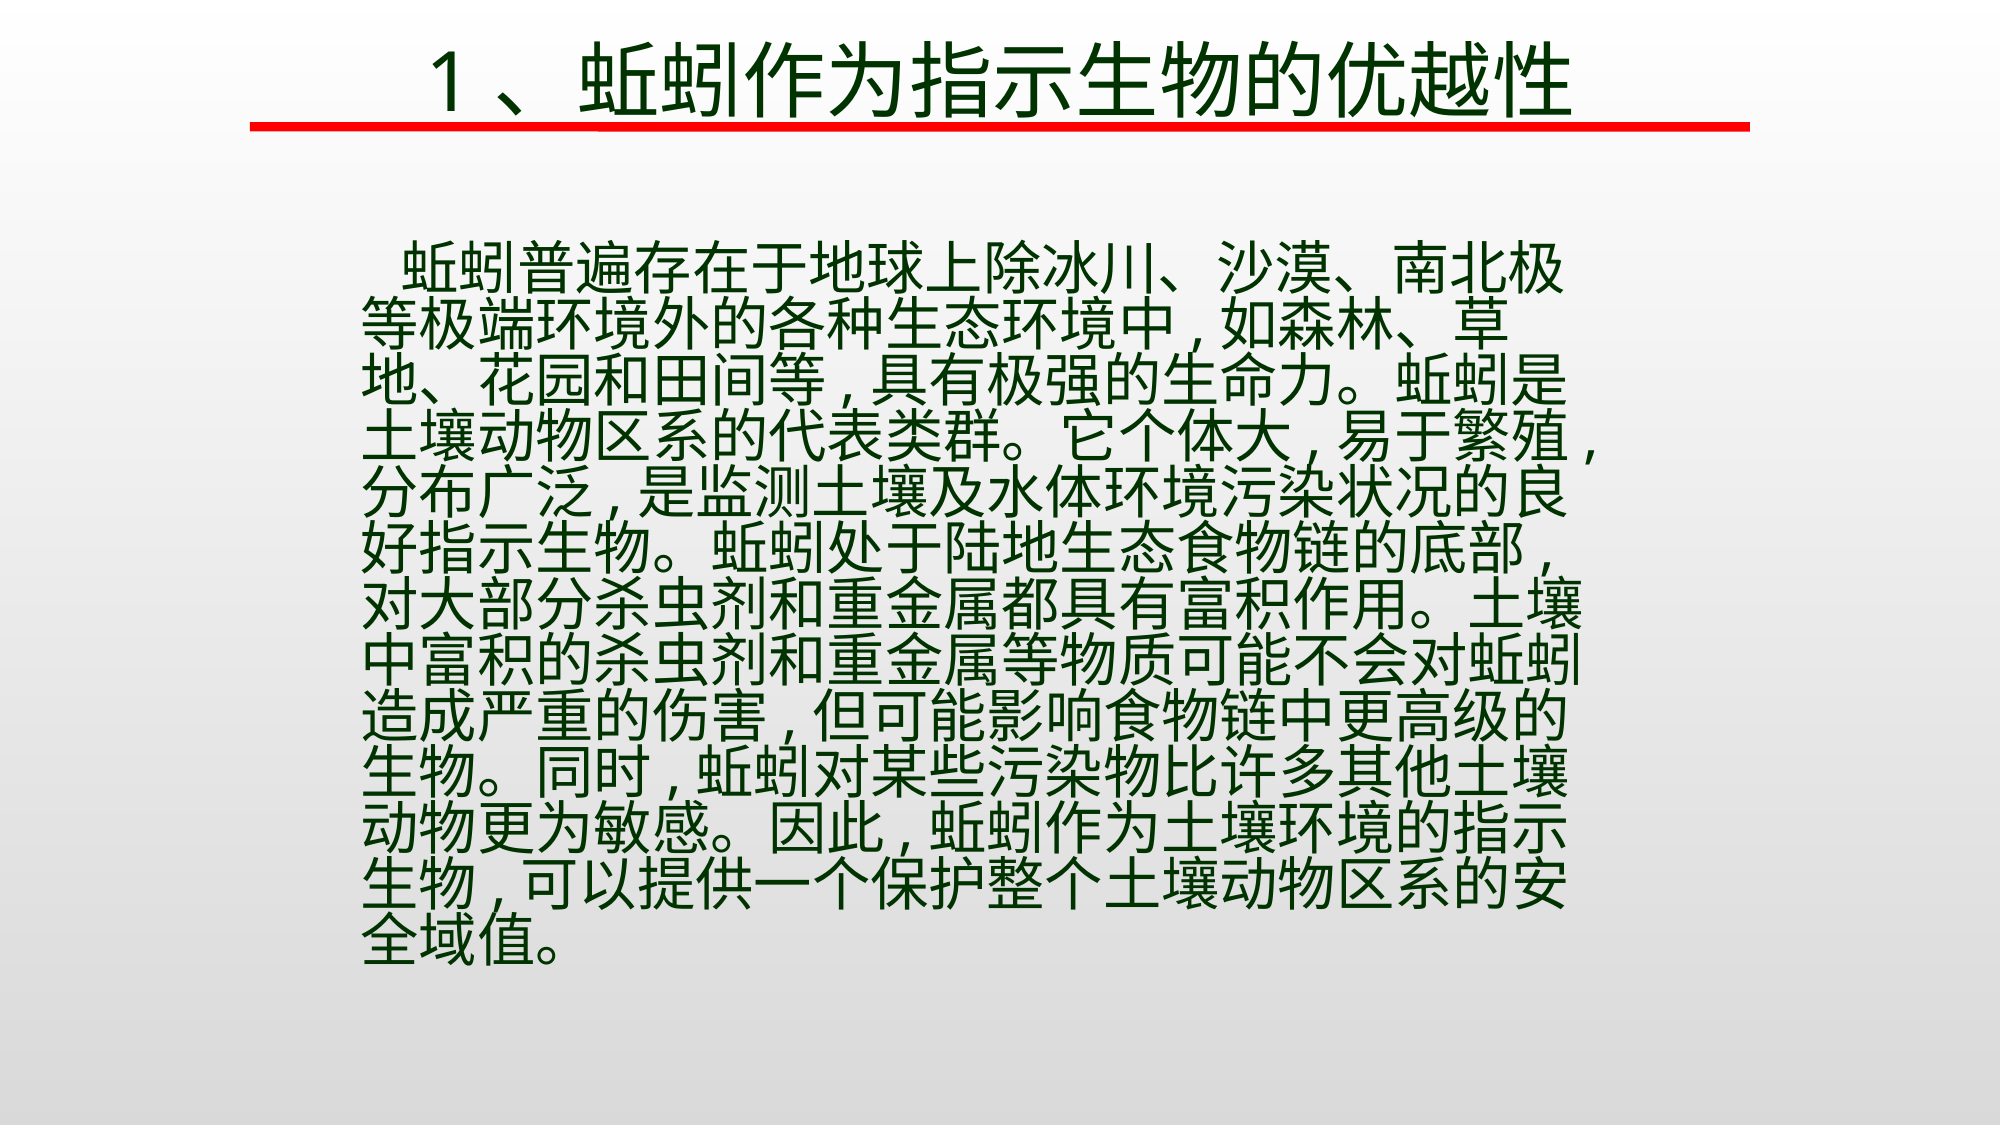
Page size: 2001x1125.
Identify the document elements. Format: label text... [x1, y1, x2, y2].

text_box 1、蚯蚓作为指示生物的优越性 [346, 1, 1643, 114]
text_box 蚯蚓普遍存在于地球上除冰川、沙漠、南北极等极端环境外的各种生态环境中,如森林、草地、花园和田间等,具有极强的生命力。蚯蚓是土壤动物区系的代表类群。它个体大,易于繁殖,分布广泛,是监测土壤及水体环境污染状况的良好指示生物。蚯蚓处于陆地生态食物链的底部,对大部分杀虫剂和重金属都具有富积作用。土壤中富积的杀虫剂和重金属等物质可能不会对蚯蚓造成严重的伤害,但可能影响食物链中更高级的生物。同时,蚯蚓对某些污染物比许多其他土壤动物更为敏感。因此,蚯蚓作为土壤环境的指示生物,可以提供一个保护整个土壤动物区系的安全域值。 [346, 237, 1636, 1048]
